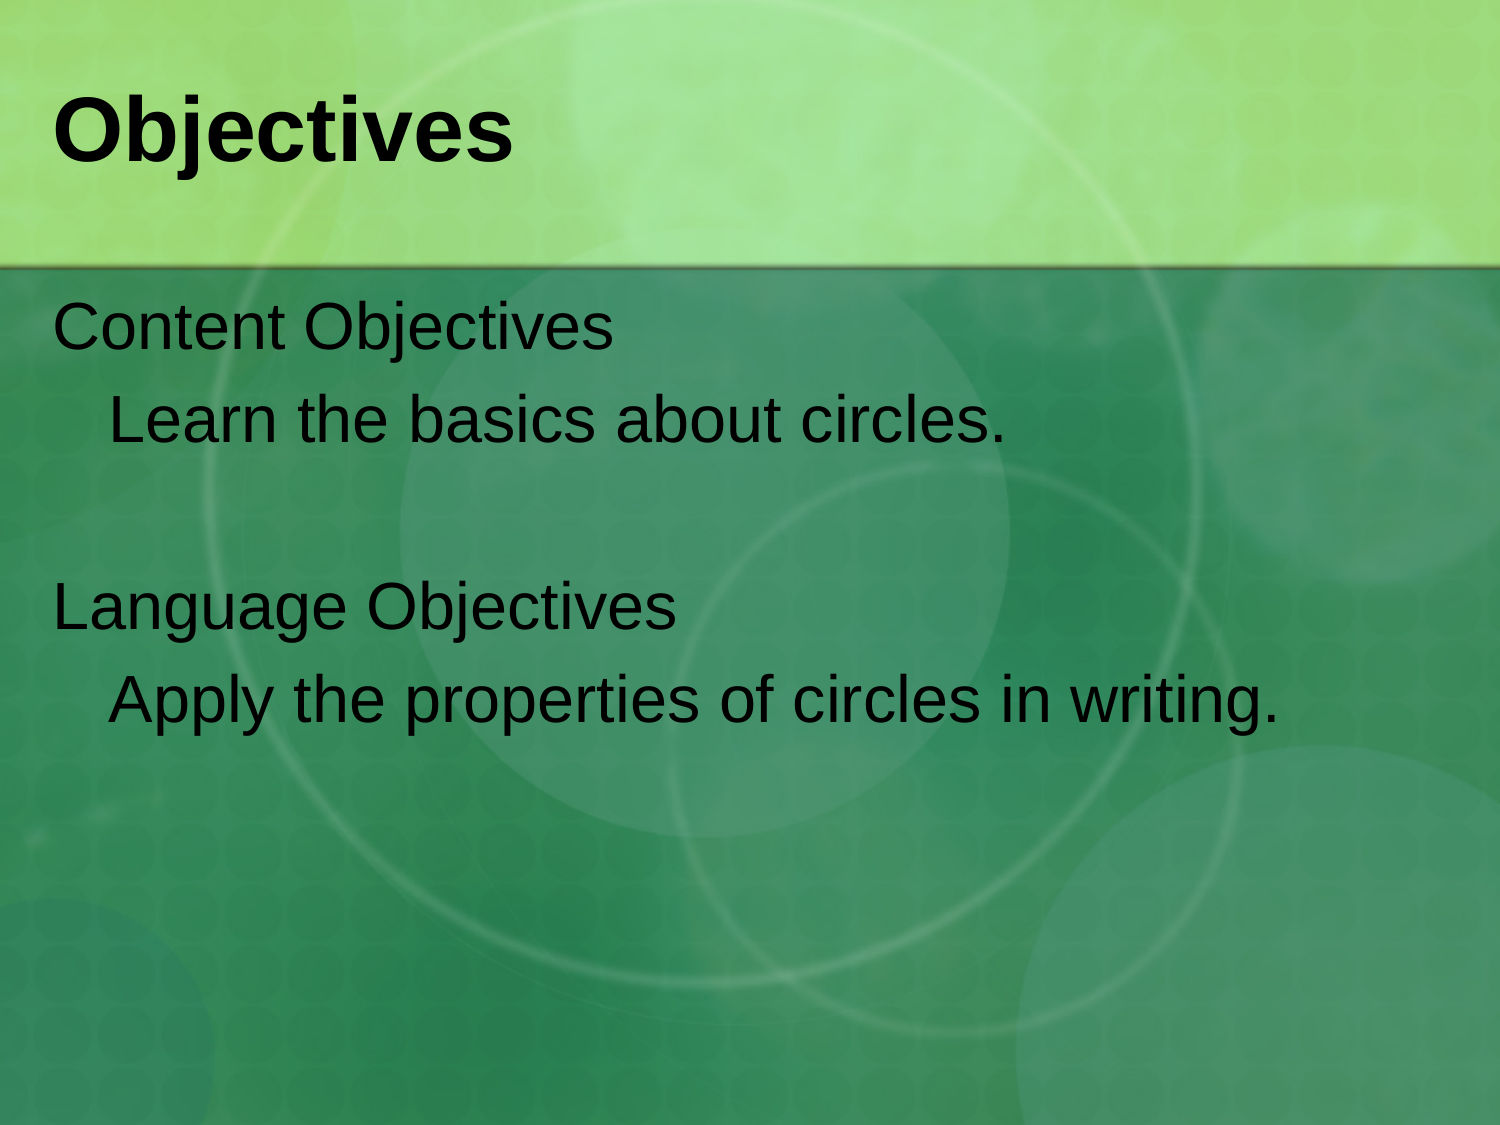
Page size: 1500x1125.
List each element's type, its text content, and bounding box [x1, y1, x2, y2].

title Objectives [37, 24, 1463, 226]
picture [0, 0, 1500, 1125]
list Content Objectives Learn the basics about circles. Language Objectives Apply the properties of circles in writing. [37, 274, 1463, 1101]
